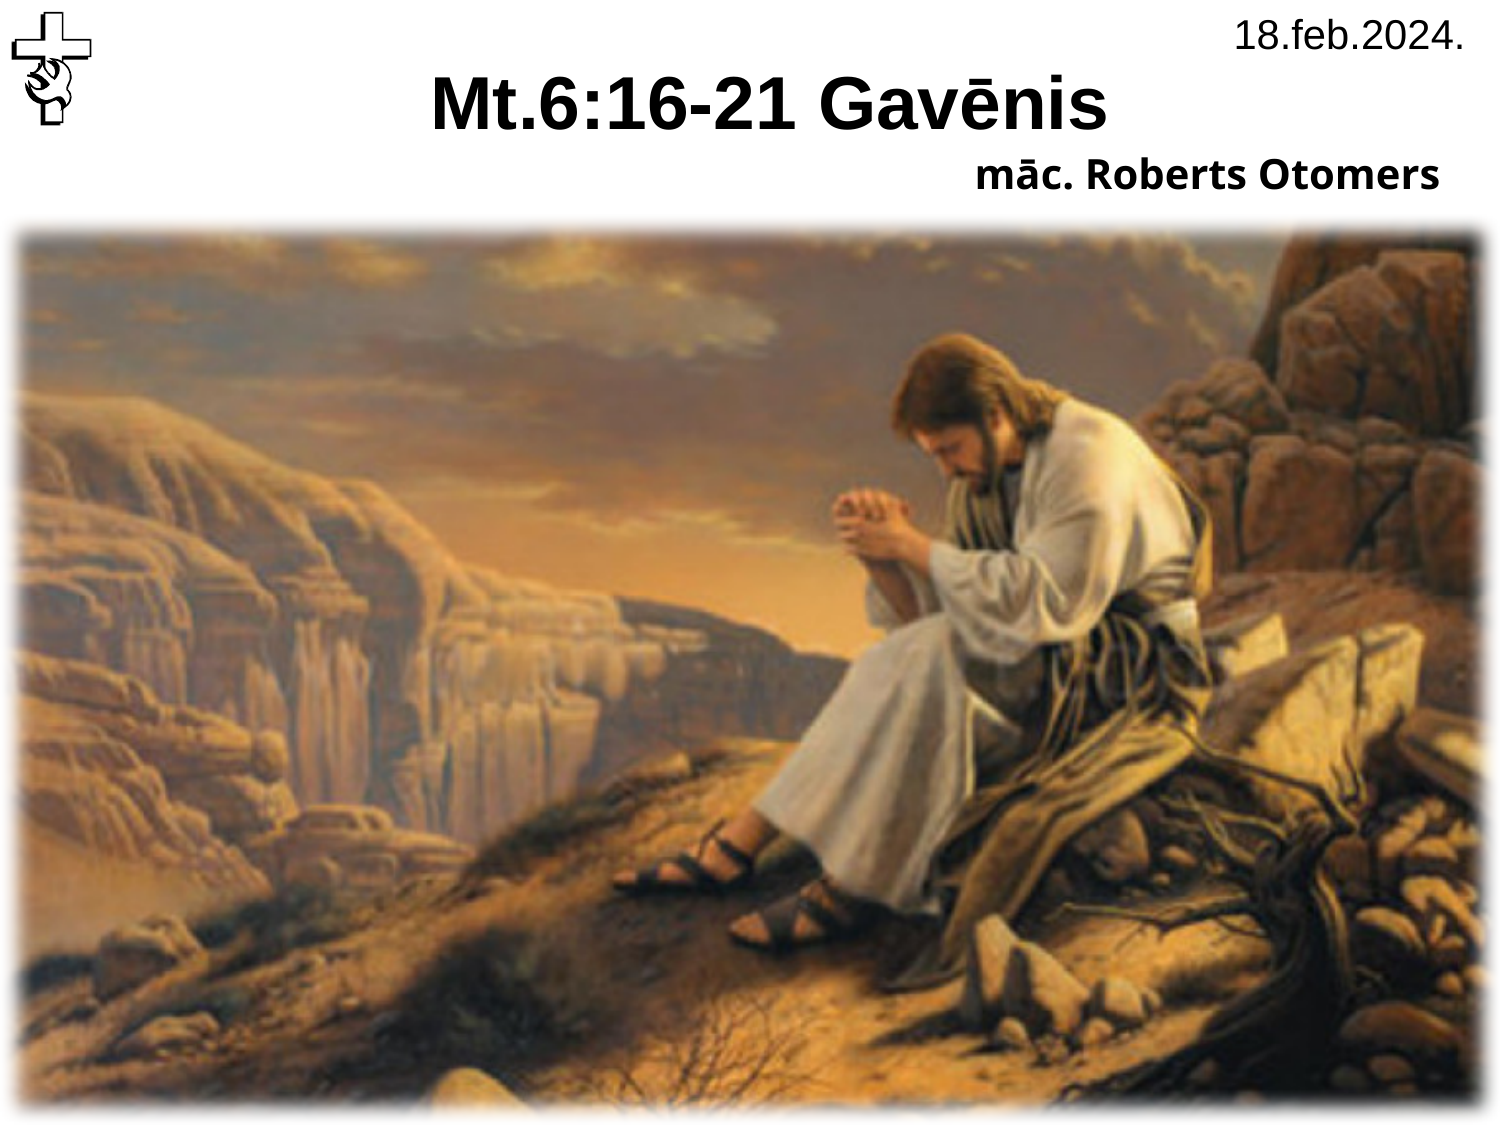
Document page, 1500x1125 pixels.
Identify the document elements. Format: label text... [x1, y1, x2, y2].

title Mt.6:16-21 Gavēnis [40, 11, 1500, 188]
text_box māc. Roberts Otomers [915, 140, 1500, 206]
picture [0, 213, 1500, 1125]
picture [11, 11, 92, 126]
text_box 18.feb.2024. [1218, 0, 1500, 65]
